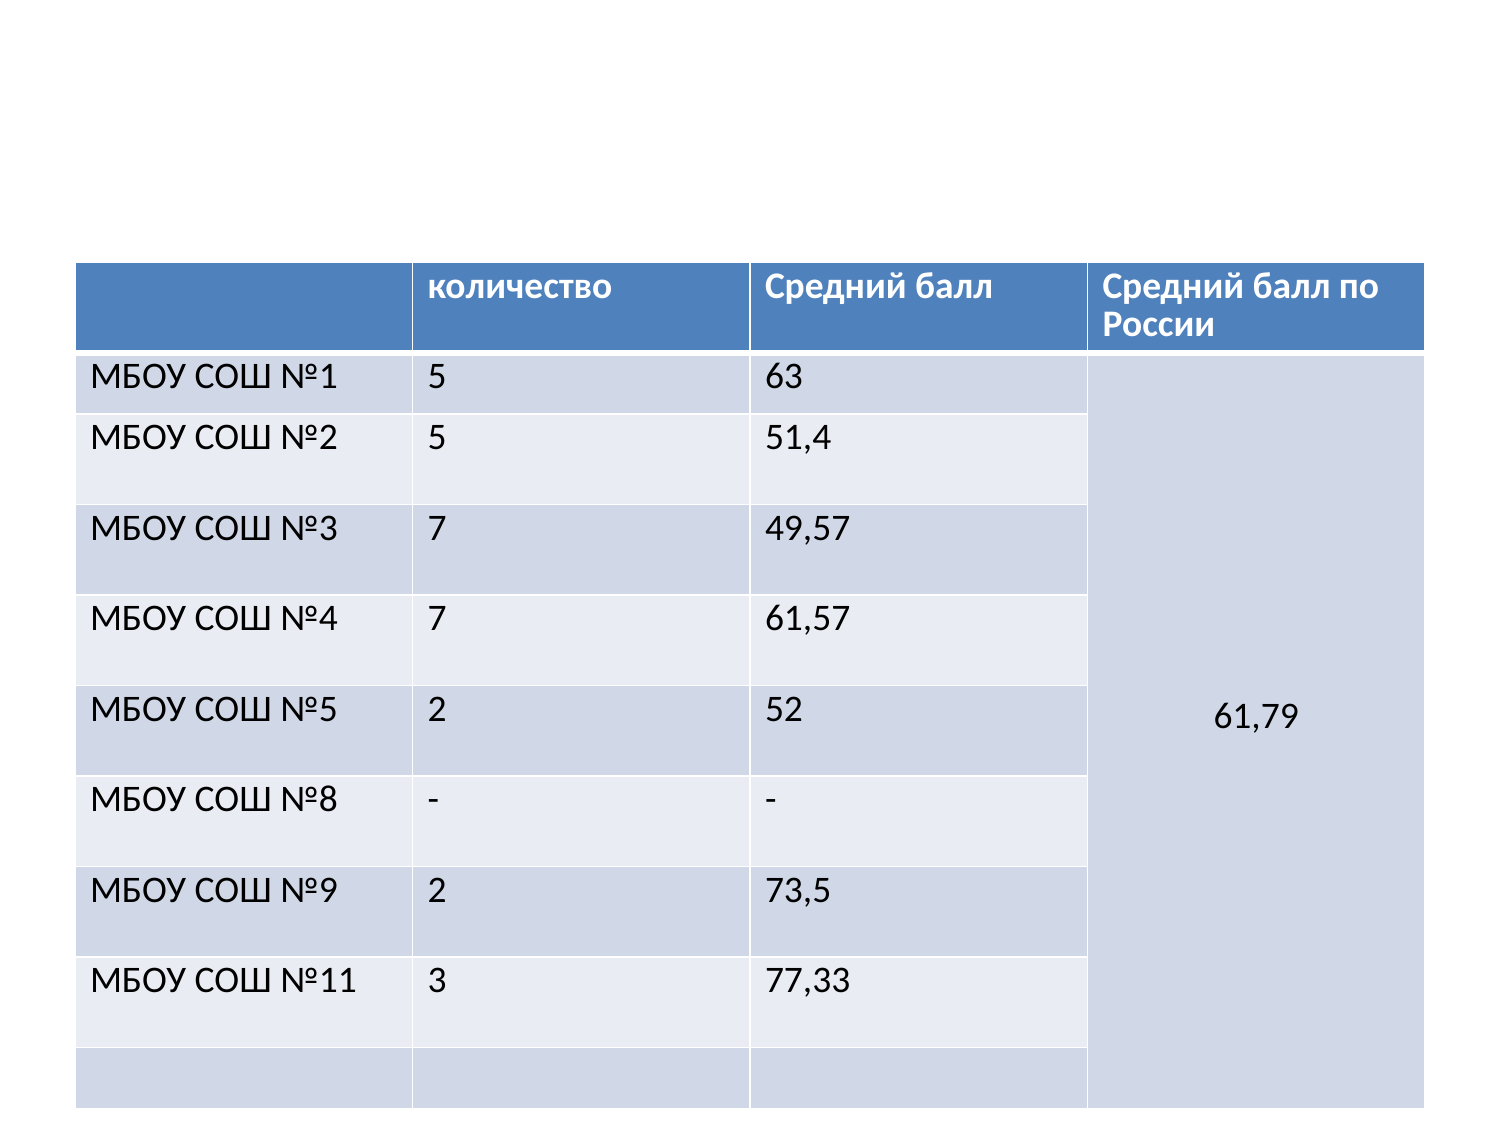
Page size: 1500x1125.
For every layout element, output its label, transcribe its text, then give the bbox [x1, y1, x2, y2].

table_cell МБОУ СОШ №3 [76, 505, 412, 594]
table_cell 77,33 [751, 958, 1087, 1047]
table_cell 2 [413, 867, 749, 956]
table_cell МБОУ СОШ №8 [76, 777, 412, 866]
table_cell 5 [413, 356, 749, 413]
table_cell МБОУ СОШ №9 [76, 867, 412, 956]
table_cell 5 [413, 415, 749, 504]
table_cell 7 [413, 596, 749, 685]
table_cell 73,5 [751, 867, 1087, 956]
table_header Средний балл по России [1088, 263, 1424, 350]
table_cell - [751, 777, 1087, 866]
table_cell 61,57 [751, 596, 1087, 685]
table_cell МБОУ СОШ №4 [76, 596, 412, 685]
table_cell МБОУ СОШ №11 [76, 958, 412, 1047]
table_header количество [413, 263, 749, 350]
table_cell [413, 1048, 749, 1108]
table_cell 2 [413, 686, 749, 775]
table_cell 52 [751, 686, 1087, 775]
table_cell МБОУ СОШ №1 [76, 356, 412, 413]
table_cell [76, 1048, 412, 1108]
table_cell 49,57 [751, 505, 1087, 594]
table_cell МБОУ СОШ №2 [76, 415, 412, 504]
table_header [76, 263, 412, 350]
table_cell 3 [413, 958, 749, 1047]
table_cell - [413, 777, 749, 866]
table_header Средний балл [751, 263, 1087, 350]
table_cell 61,79 [1088, 356, 1424, 1108]
table_cell 7 [413, 505, 749, 594]
table_cell 51,4 [751, 415, 1087, 504]
table_cell 63 [751, 356, 1087, 413]
table_cell МБОУ СОШ №5 [76, 686, 412, 775]
table_cell [751, 1048, 1087, 1108]
